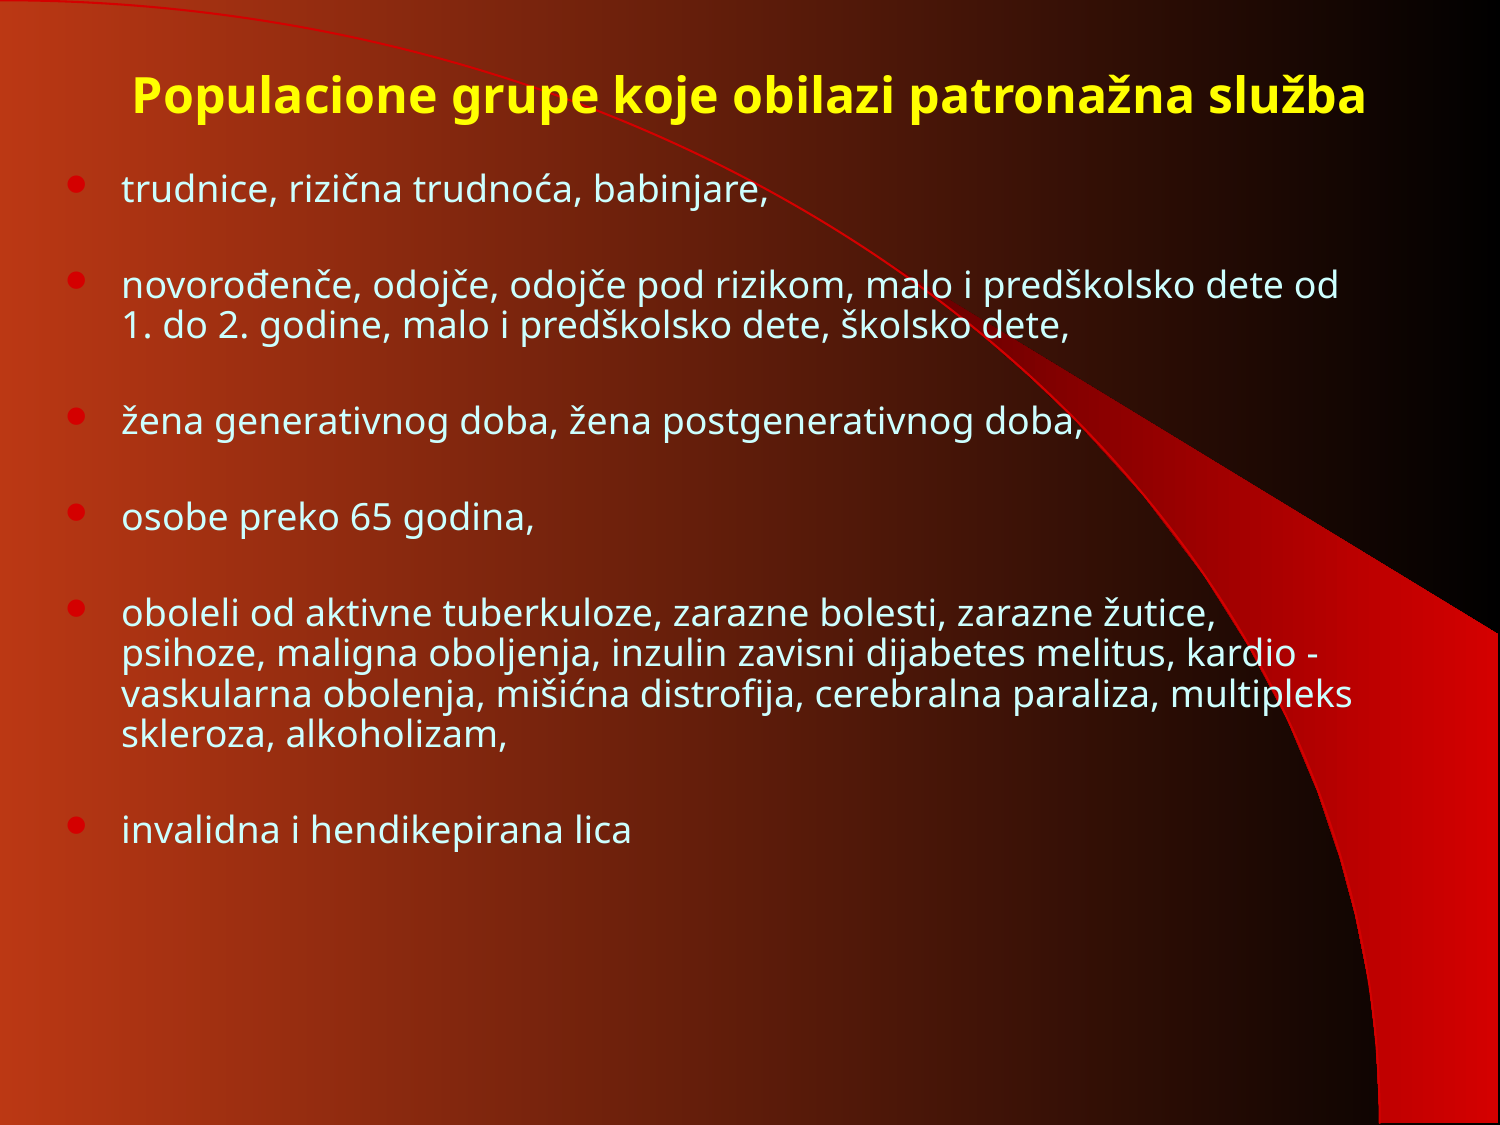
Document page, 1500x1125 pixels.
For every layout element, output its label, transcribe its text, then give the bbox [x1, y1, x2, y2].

list trudnice, rizična trudnoća, babinjare, novorođenče, odoјče, odoјče pod rizikom, malo i predškolsko dete od 1. do 2. godine, malo i predškolsko dete, školsko dete, žena generativnog doba, žena postgenerativnog doba, osobe preko 65 godina, oboleli od aktivne tuberkuloze, zarazne bolesti, zarazne žutice, psihoze, maligna oboljenja, inzulin zavisni dijabetes melitus, kardio - vaskularna obolenja, mišićna distrofiјa, cerebralna paraliza, multipleks skleroza, alkoholizam, invalidna i hendikepirana lica [50, 162, 1388, 863]
title Populacione grupe koјe obilazi patronažna služba [112, 24, 1388, 162]
